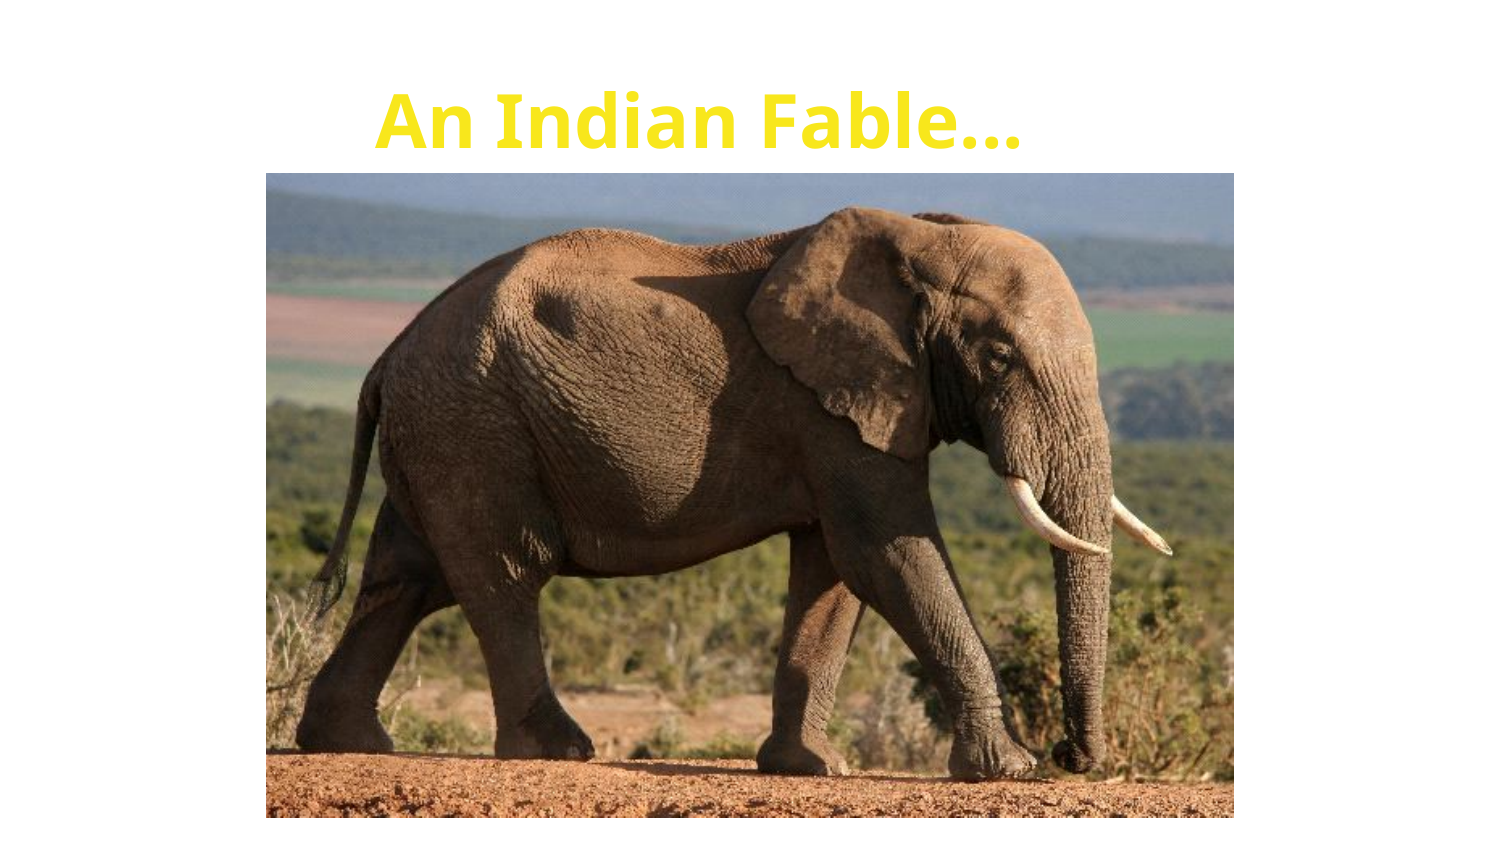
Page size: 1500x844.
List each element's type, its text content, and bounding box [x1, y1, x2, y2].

picture [265, 173, 1235, 818]
text_box An Indian Fable... [360, 65, 1199, 171]
